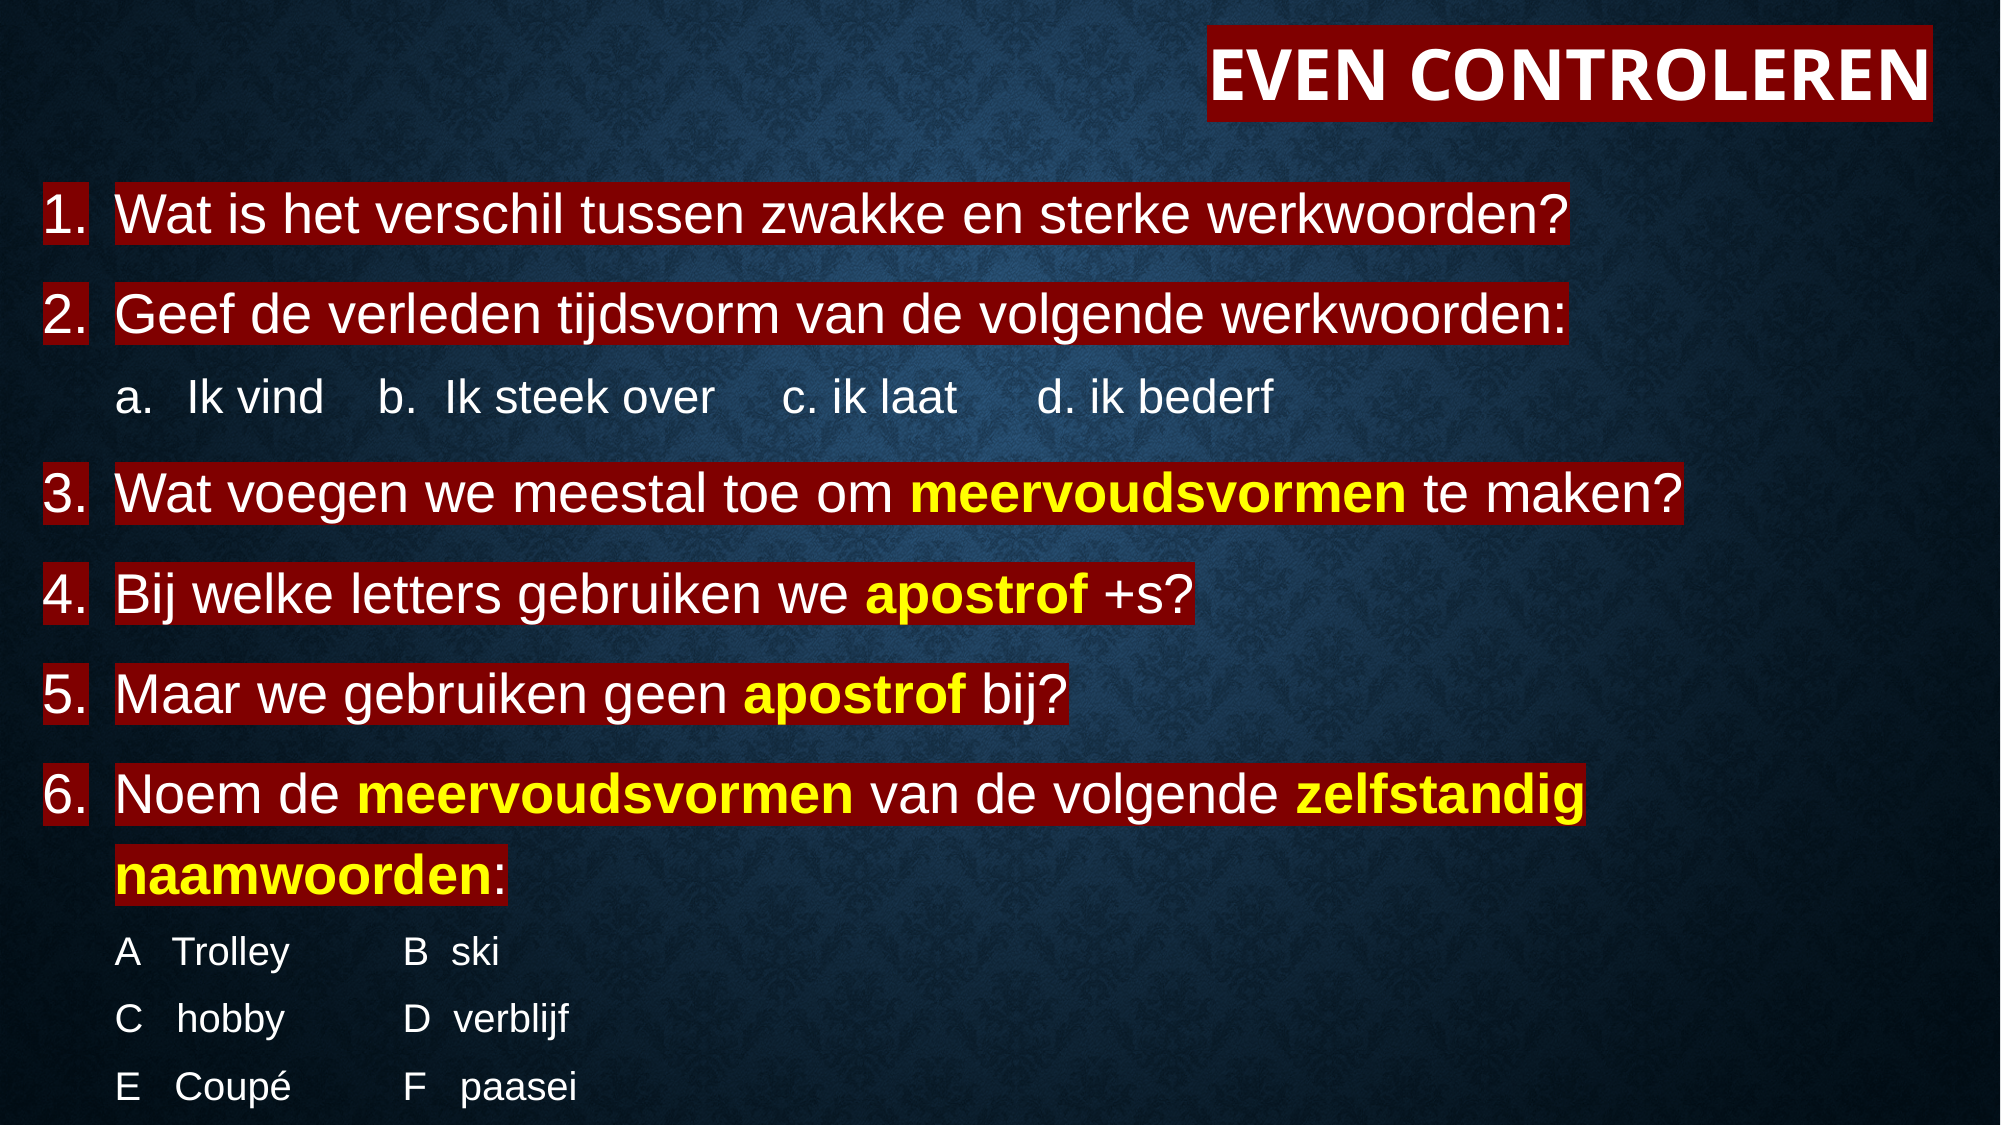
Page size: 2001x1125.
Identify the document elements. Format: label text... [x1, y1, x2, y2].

title Even controleren [1095, 0, 2000, 187]
list Wat is het verschil tussen zwakke en sterke werkwoorden? Geef de verleden tijdsvorm van de volgende werkwoorden: Ik vind b. Ik steek over c. ik laat d. ik bederf Wat voegen we meestal toe om meervoudsvormen te maken? Bij welke letters gebruiken we apostrof +s? Maar we gebruiken geen apostrof bij? Noem de meervoudsvormen van de volgende zelfstandig naamwoorden: A Trolley B ski C hobby D verblijf E Coupé F paasei [27, 156, 1825, 1125]
